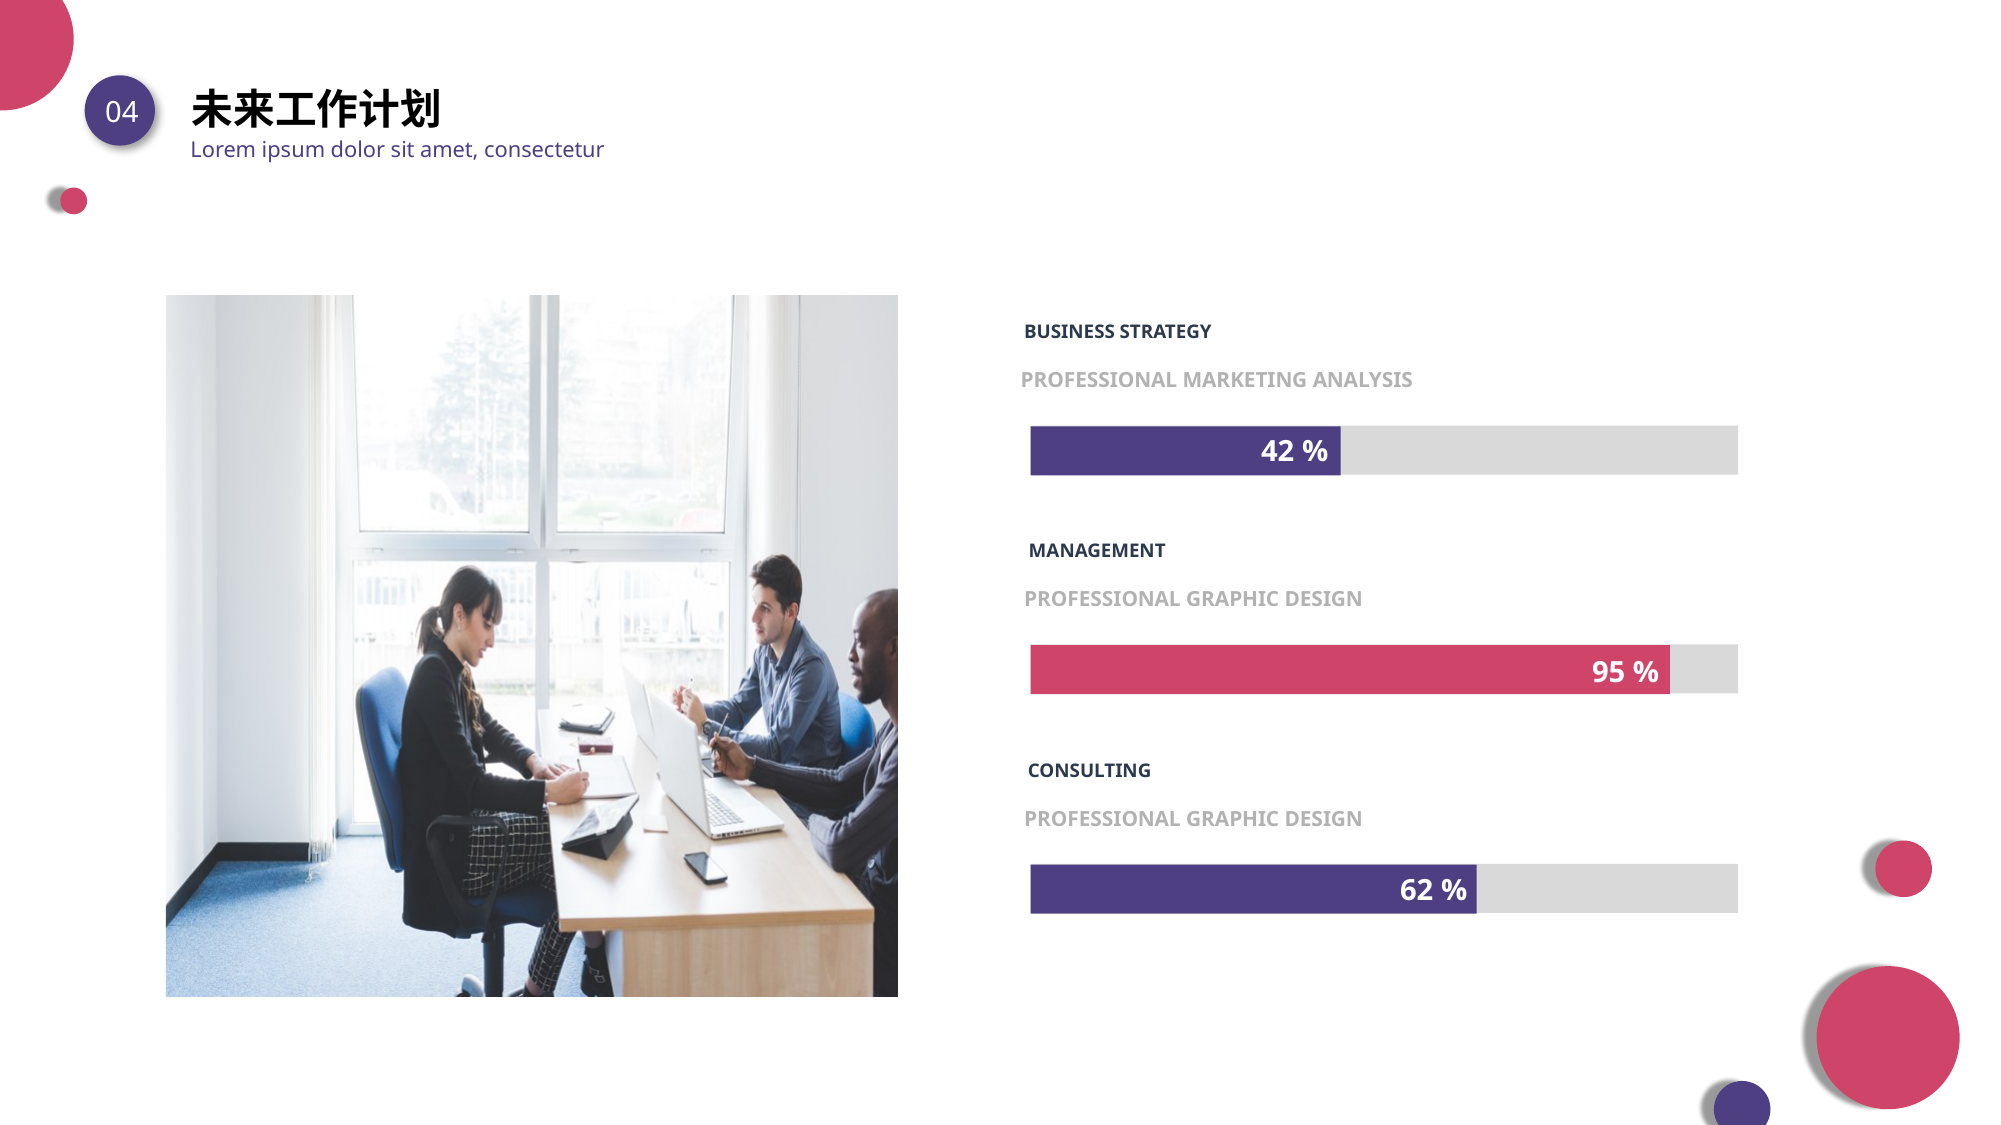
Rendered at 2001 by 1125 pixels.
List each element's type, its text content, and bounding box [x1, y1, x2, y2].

text_box [165, 295, 899, 998]
text_box [0, 0, 75, 112]
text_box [1029, 320, 1739, 914]
text_box [95, 137, 145, 147]
text_box 04 [90, 86, 183, 137]
text_box [1712, 1079, 1772, 1125]
text_box [1874, 839, 1934, 899]
text_box 未来工作计划 [176, 75, 458, 127]
text_box Lorem ipsum dolor sit amet, consectetur [175, 127, 733, 169]
text_box [59, 186, 89, 216]
text_box [1815, 965, 1961, 1111]
text_box [93, 74, 147, 86]
text_box [83, 89, 90, 131]
